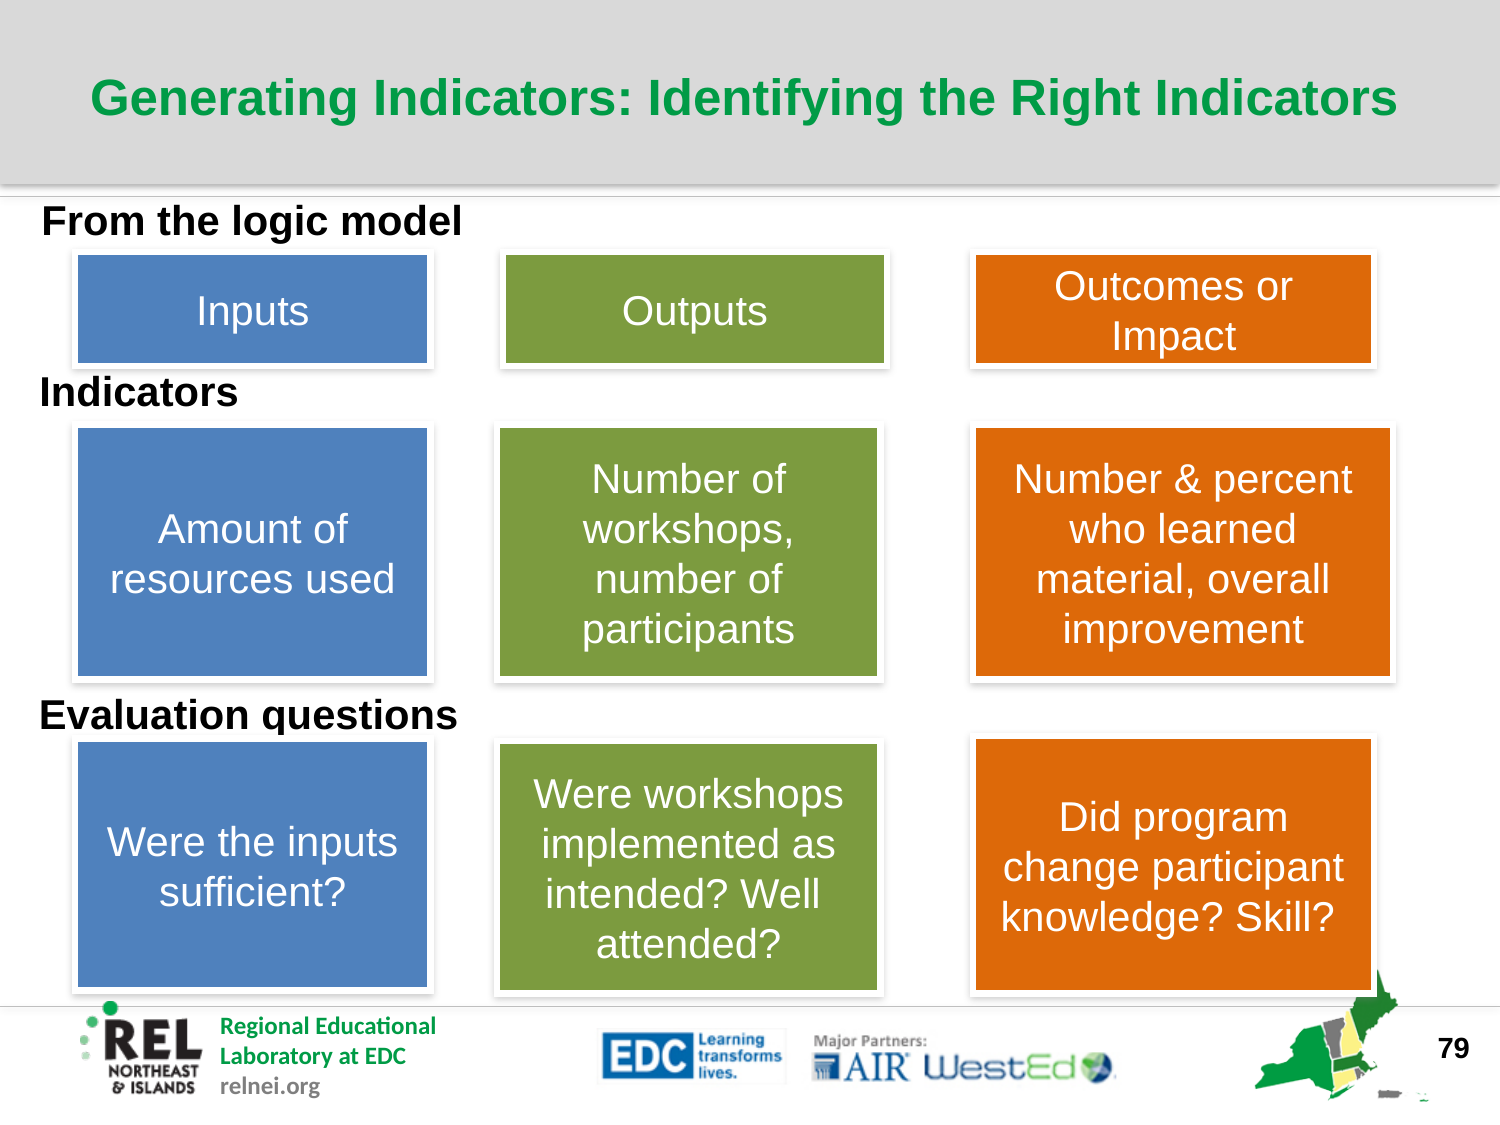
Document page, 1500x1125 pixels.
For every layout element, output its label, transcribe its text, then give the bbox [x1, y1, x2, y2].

text_box Number & percent who learned material, overall improvement [973, 424, 1394, 680]
text_box Were workshops implemented as intended? Well attended? [496, 740, 881, 994]
text_box Outcomes or Impact [973, 252, 1375, 367]
text_box Outputs [503, 252, 887, 367]
picture [594, 1028, 1138, 1091]
text_box Indicators [24, 357, 286, 423]
text_box Did program change participant knowledge? Skill? [973, 736, 1375, 994]
picture [80, 1001, 227, 1108]
text_box Inputs [74, 252, 431, 367]
text_box Amount of resources used [74, 424, 431, 672]
text_box Evaluation questions [24, 672, 541, 748]
text_box From the logic model [26, 186, 478, 252]
slide_number 79 [1393, 1016, 1485, 1077]
text_box Were the inputs sufficient? [74, 738, 431, 991]
picture [1245, 964, 1442, 1103]
title Generating Indicators: Identifying the Right Indicators [75, 25, 1425, 165]
text_box Number of workshops, number of participants [496, 424, 881, 680]
list . [286, 262, 1425, 982]
